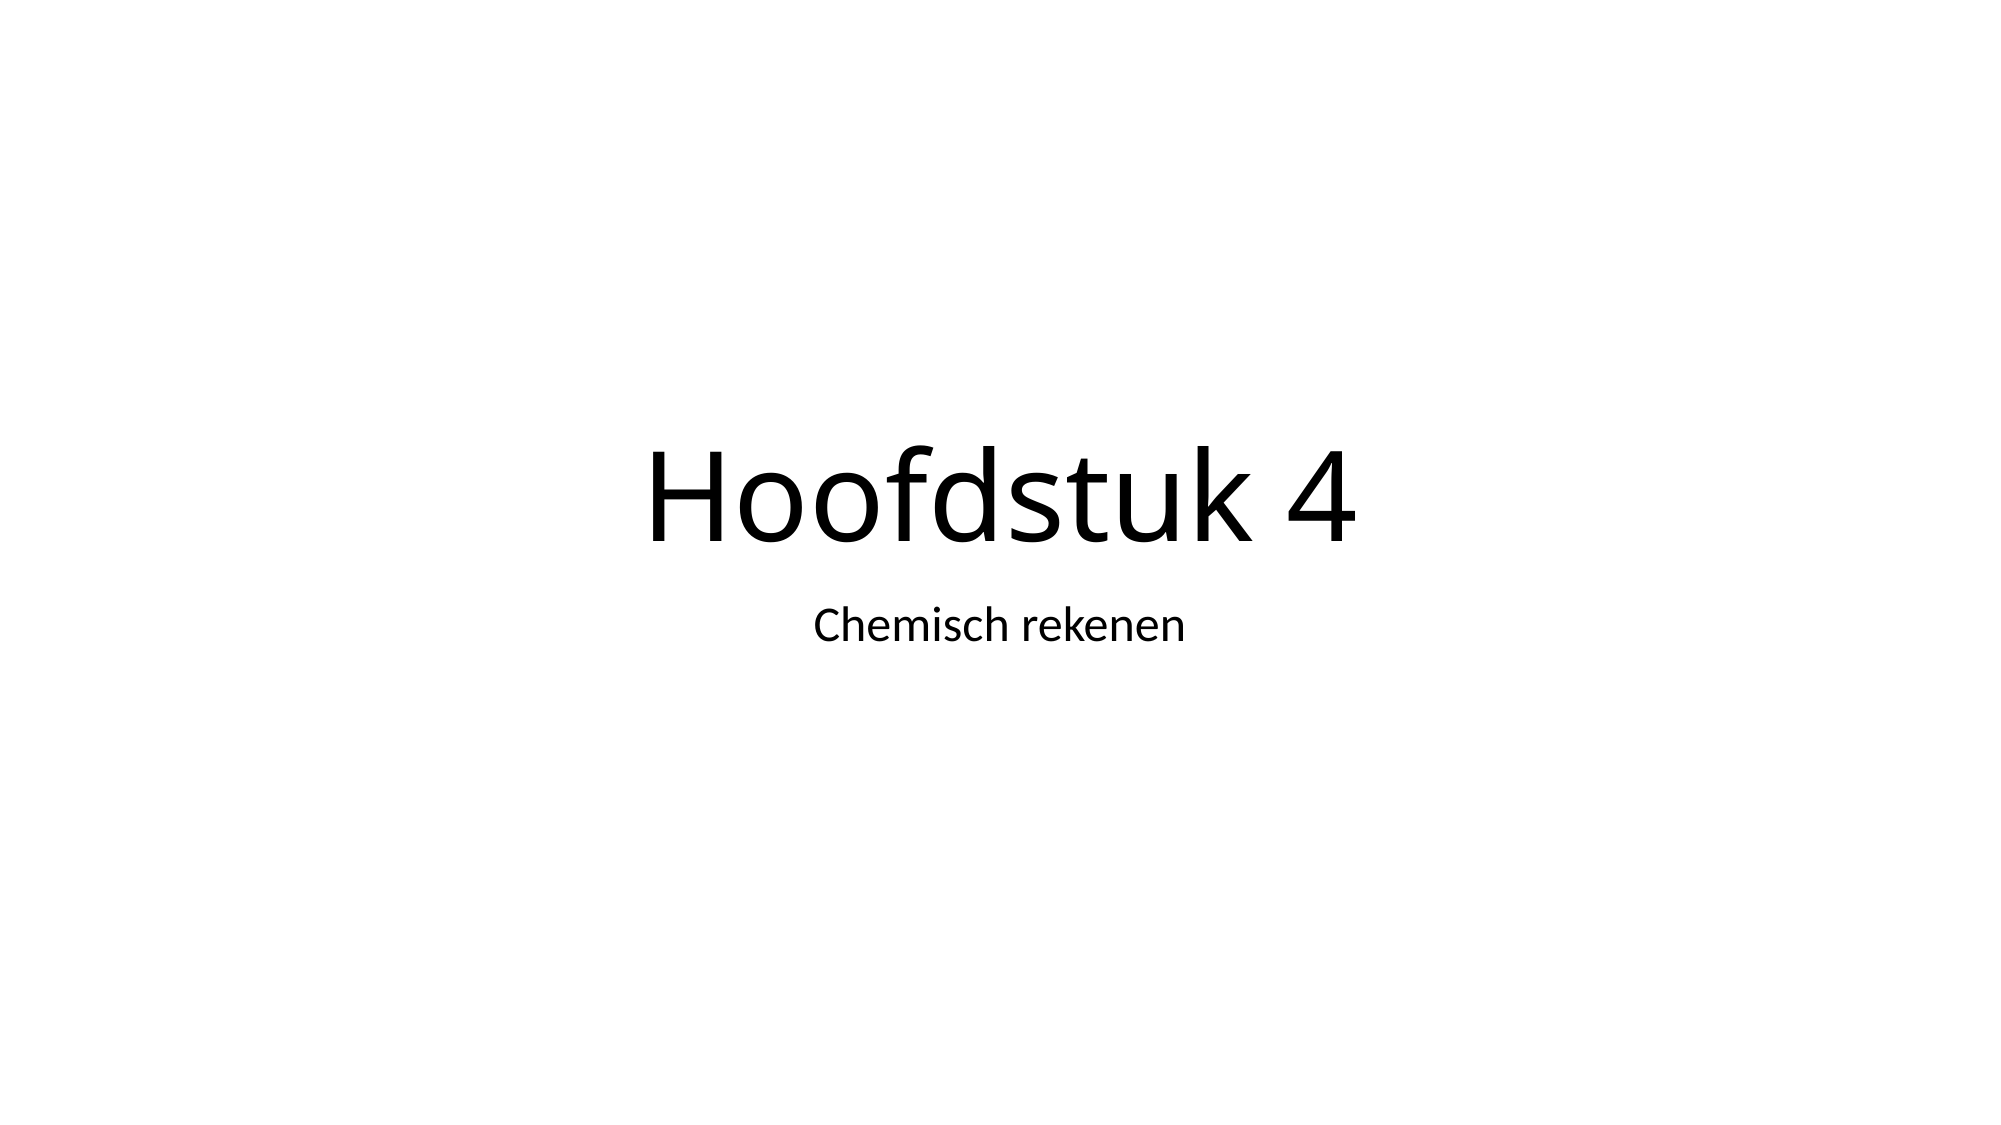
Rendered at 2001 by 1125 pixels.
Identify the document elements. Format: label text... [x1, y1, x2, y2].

title Hoofdstuk 4 [249, 184, 1750, 576]
subtitle Chemisch rekenen [249, 590, 1750, 863]
